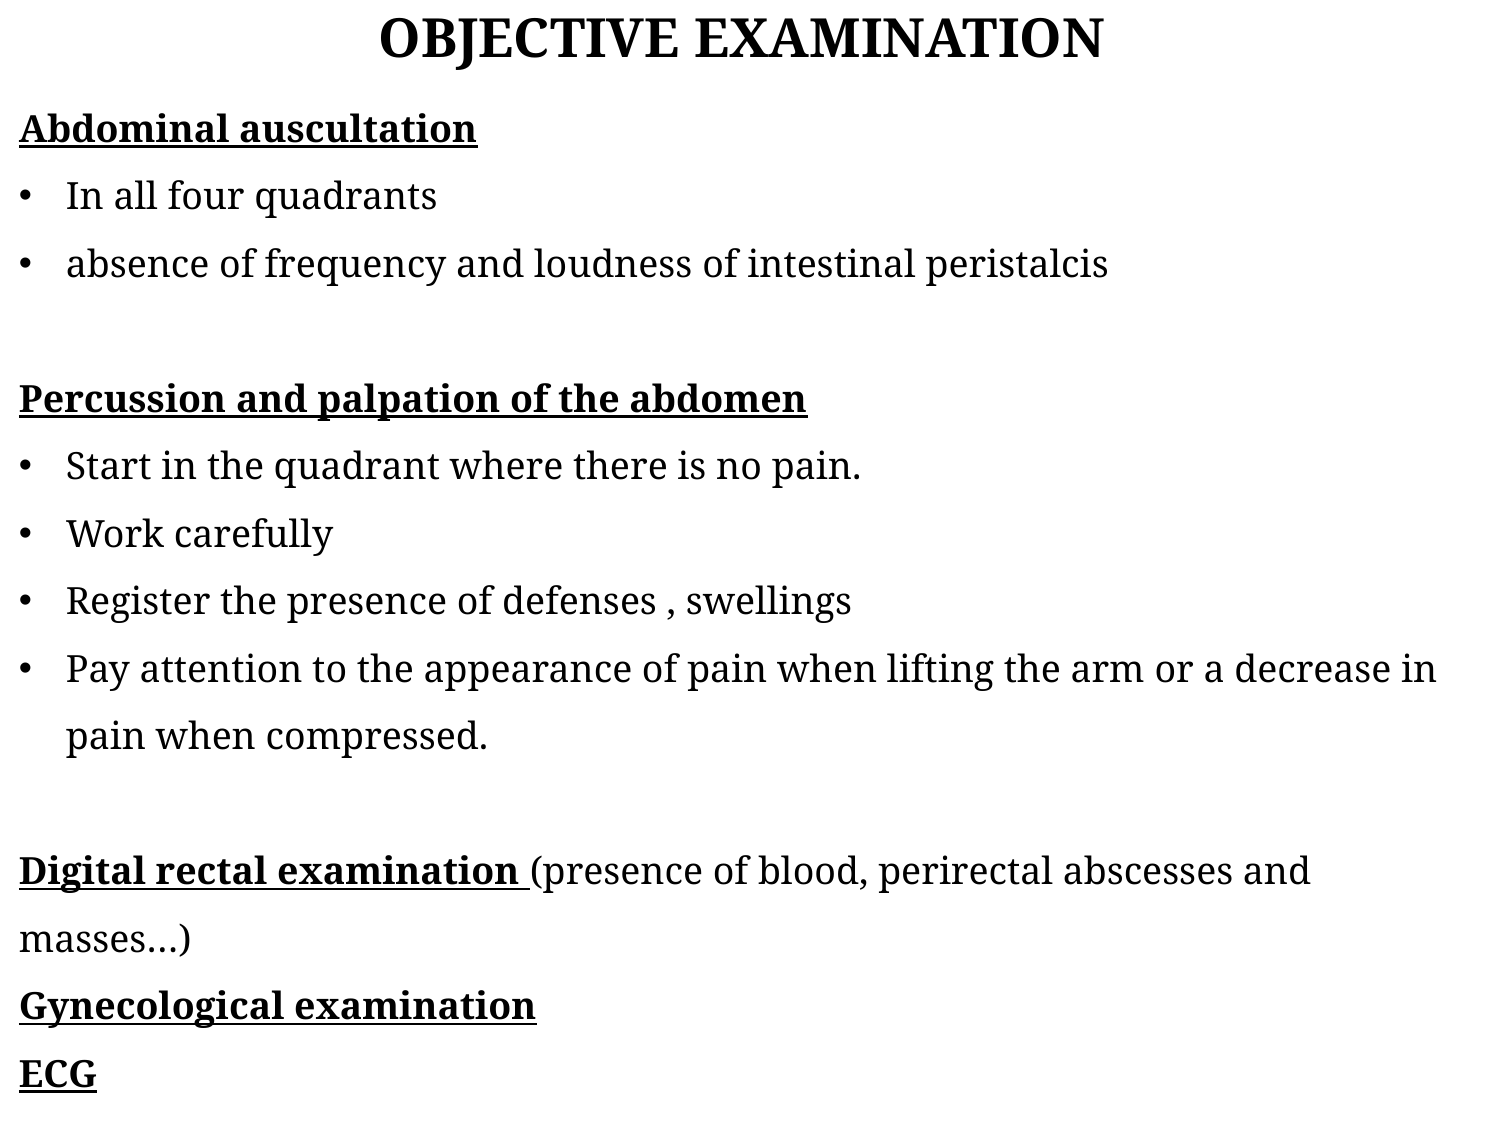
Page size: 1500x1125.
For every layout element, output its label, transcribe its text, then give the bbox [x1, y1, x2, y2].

text_box Abdominal auscultation In all four quadrants absence of frequency and loudness of intestinal peristalcis Percussion and palpation of the abdomen Start in the quadrant where there is no pain. Work carefully Register the presence of defenses , swellings Pay attention to the appearance of pain when lifting the arm or a decrease in pain when compressed. Digital rectal examination (presence of blood, perirectal abscesses and masses…) Gynecological examination ECG [4, 75, 1480, 1103]
title OBJECTIVE EXAMINATION [66, 0, 1417, 75]
